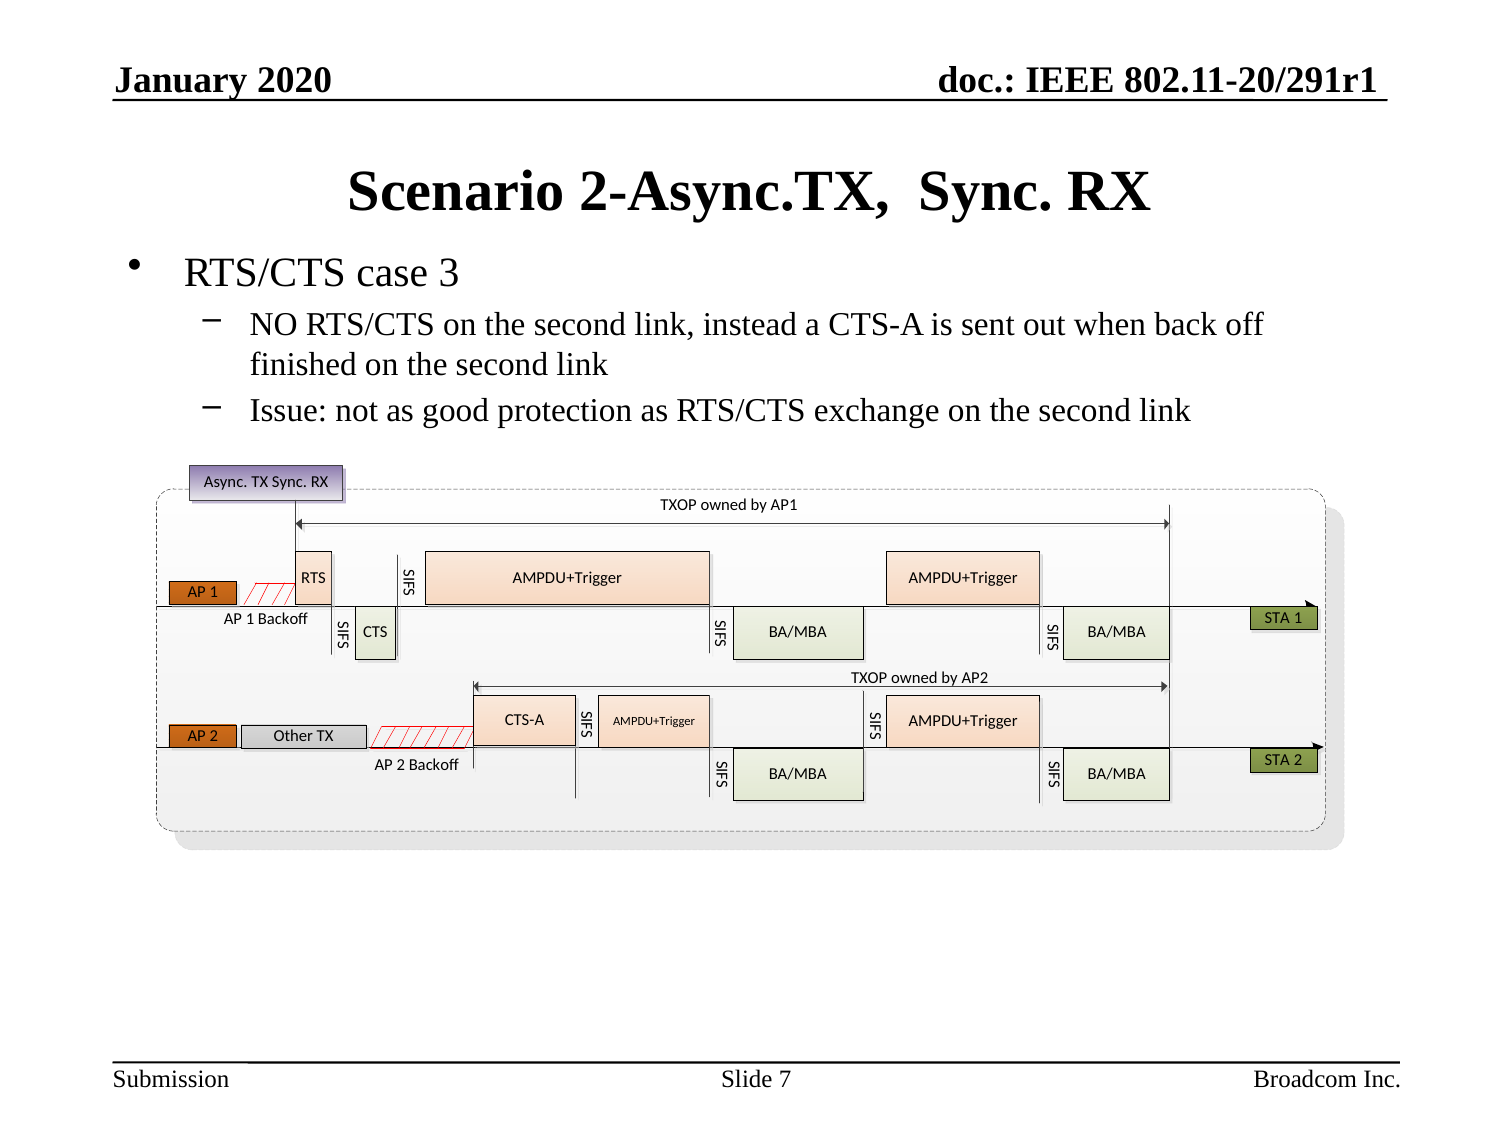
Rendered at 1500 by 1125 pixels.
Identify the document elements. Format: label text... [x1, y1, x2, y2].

title Scenario 2-Async.TX, Sync. RX [112, 99, 1388, 275]
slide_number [114, 54, 335, 101]
slide_number Slide 7 [712, 1061, 800, 1093]
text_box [153, 462, 1348, 853]
footer Broadcom Inc. [1250, 1061, 1402, 1093]
list RTS/CTS case 3 NO RTS/CTS on the second link, instead a CTS-A is sent out when back off finished on the second link Issue: not as good protection as RTS/CTS exchange on the second link [112, 275, 1388, 1038]
